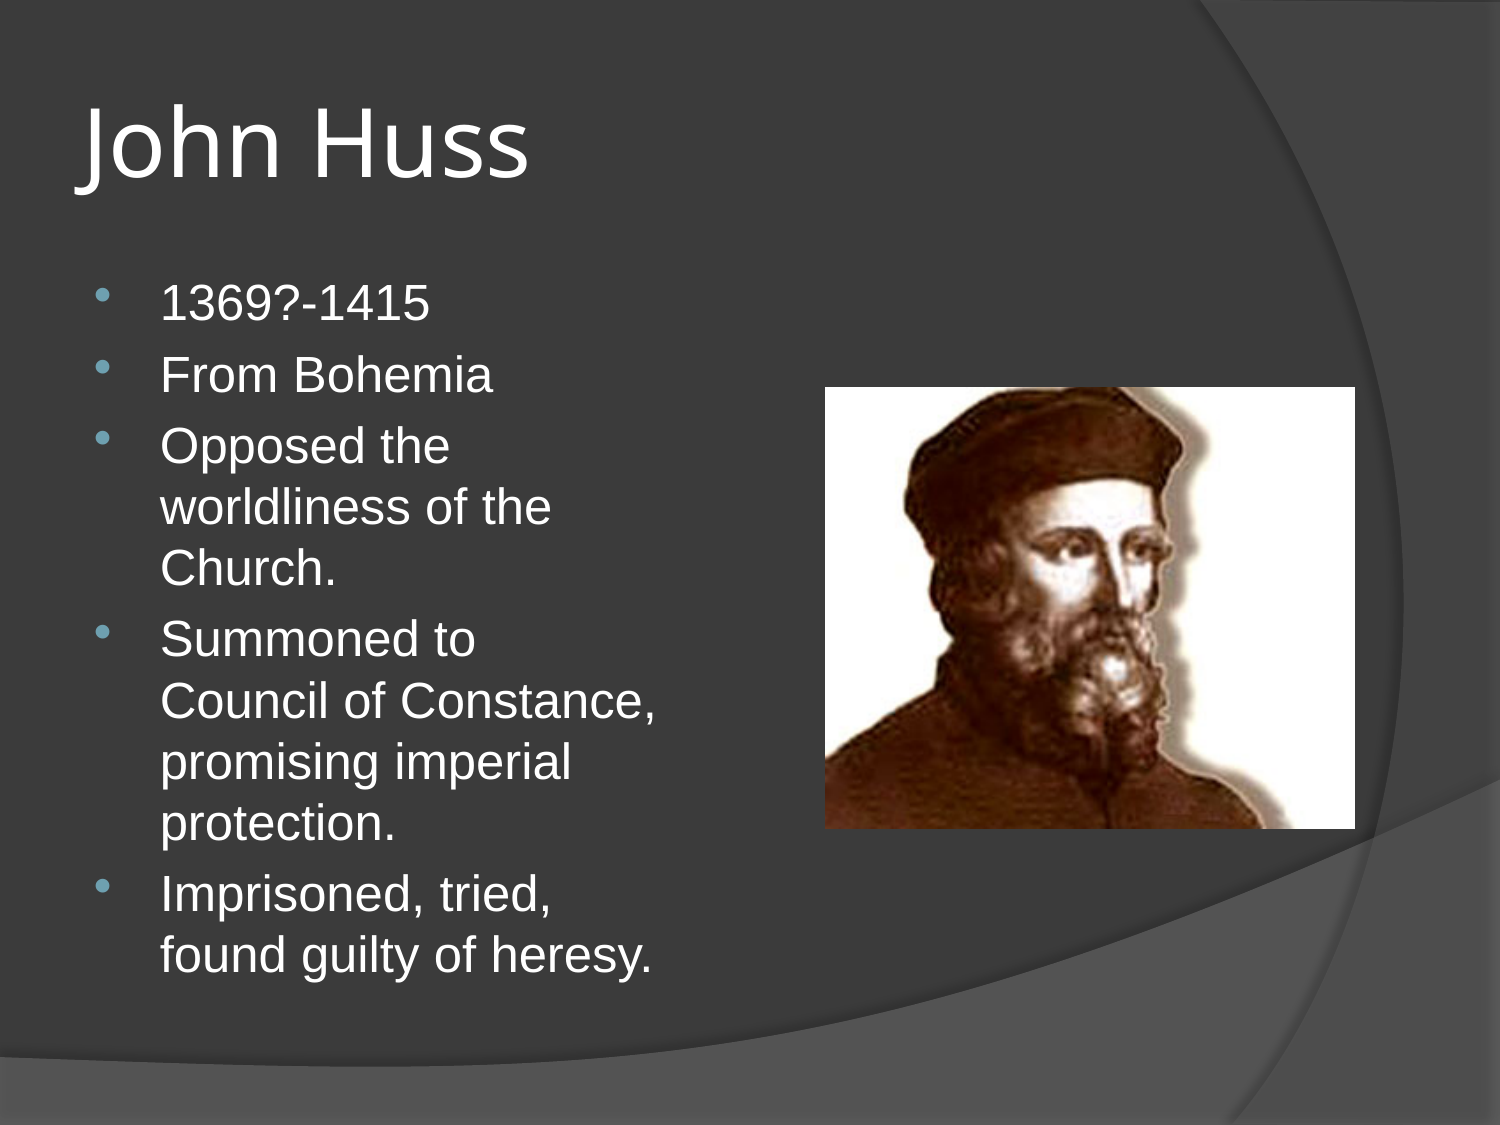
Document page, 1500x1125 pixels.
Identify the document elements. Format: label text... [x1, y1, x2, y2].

list 1369?-1415 From Bohemia Opposed the worldliness of the Church. Summoned to Council of Constance, promising imperial protection. Imprisoned, tried, found guilty of heresy. [75, 262, 675, 1005]
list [824, 387, 1355, 830]
title John Huss [75, 45, 1300, 233]
